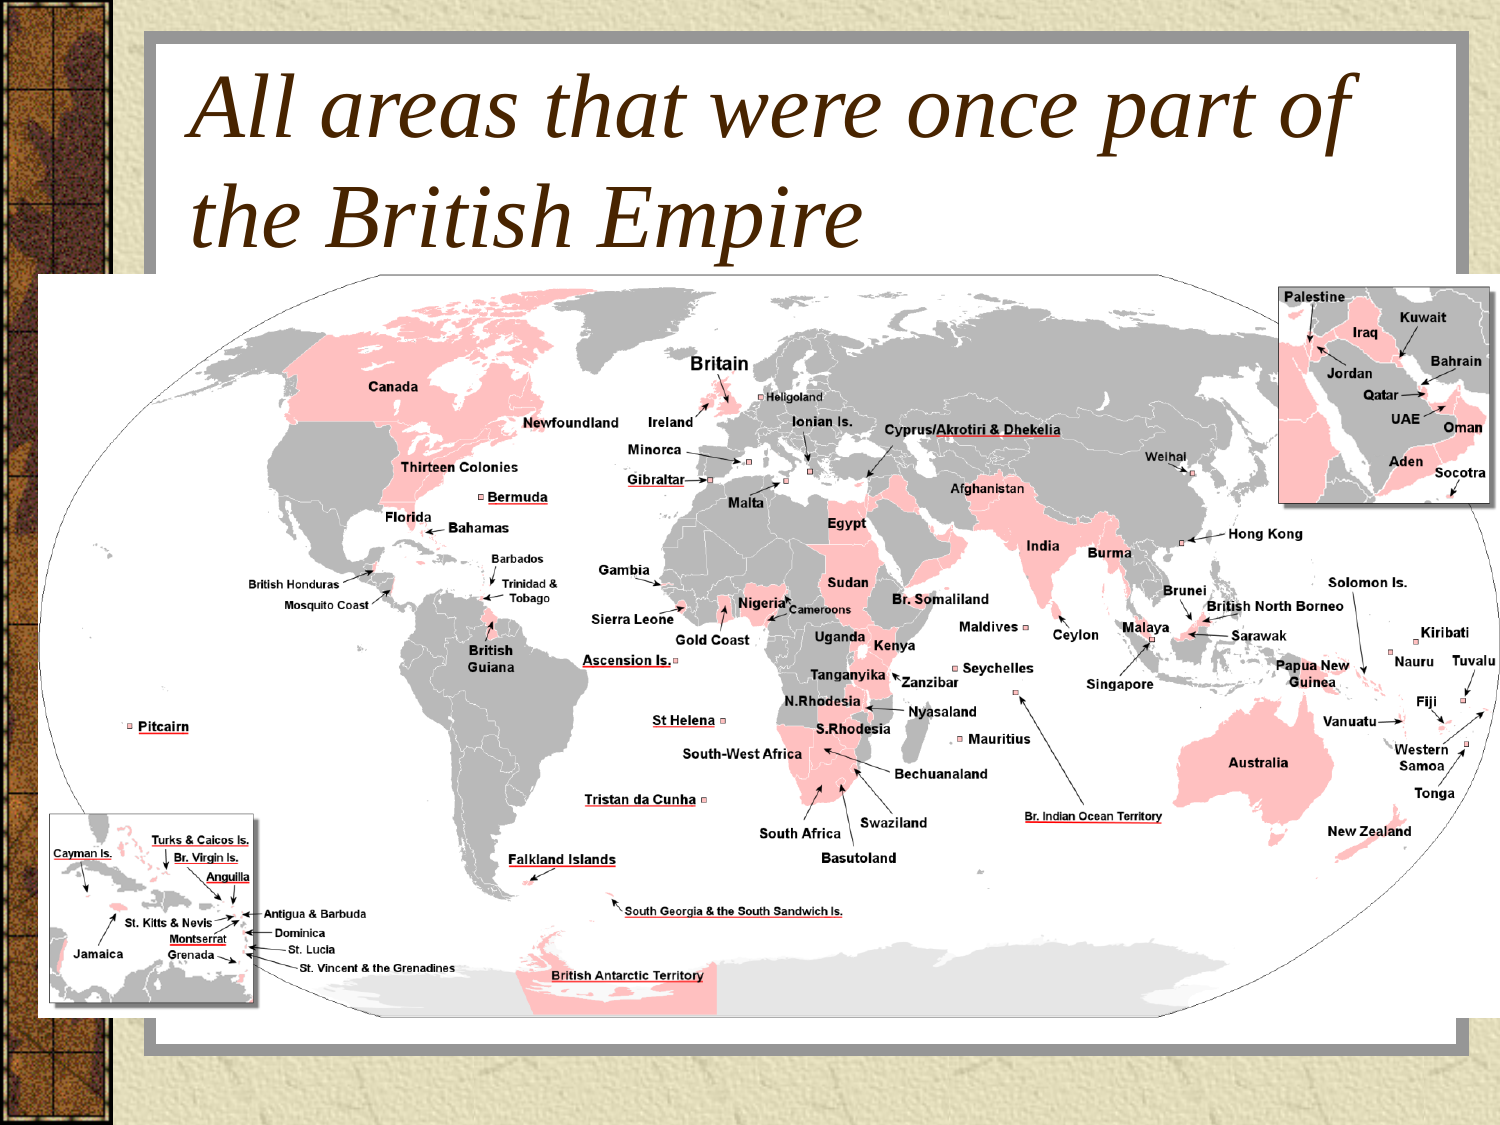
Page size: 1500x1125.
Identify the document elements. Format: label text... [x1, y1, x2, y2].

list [38, 274, 1500, 1019]
picture [0, 0, 1500, 1125]
title All areas that were once part of the British Empire [174, 62, 1450, 250]
